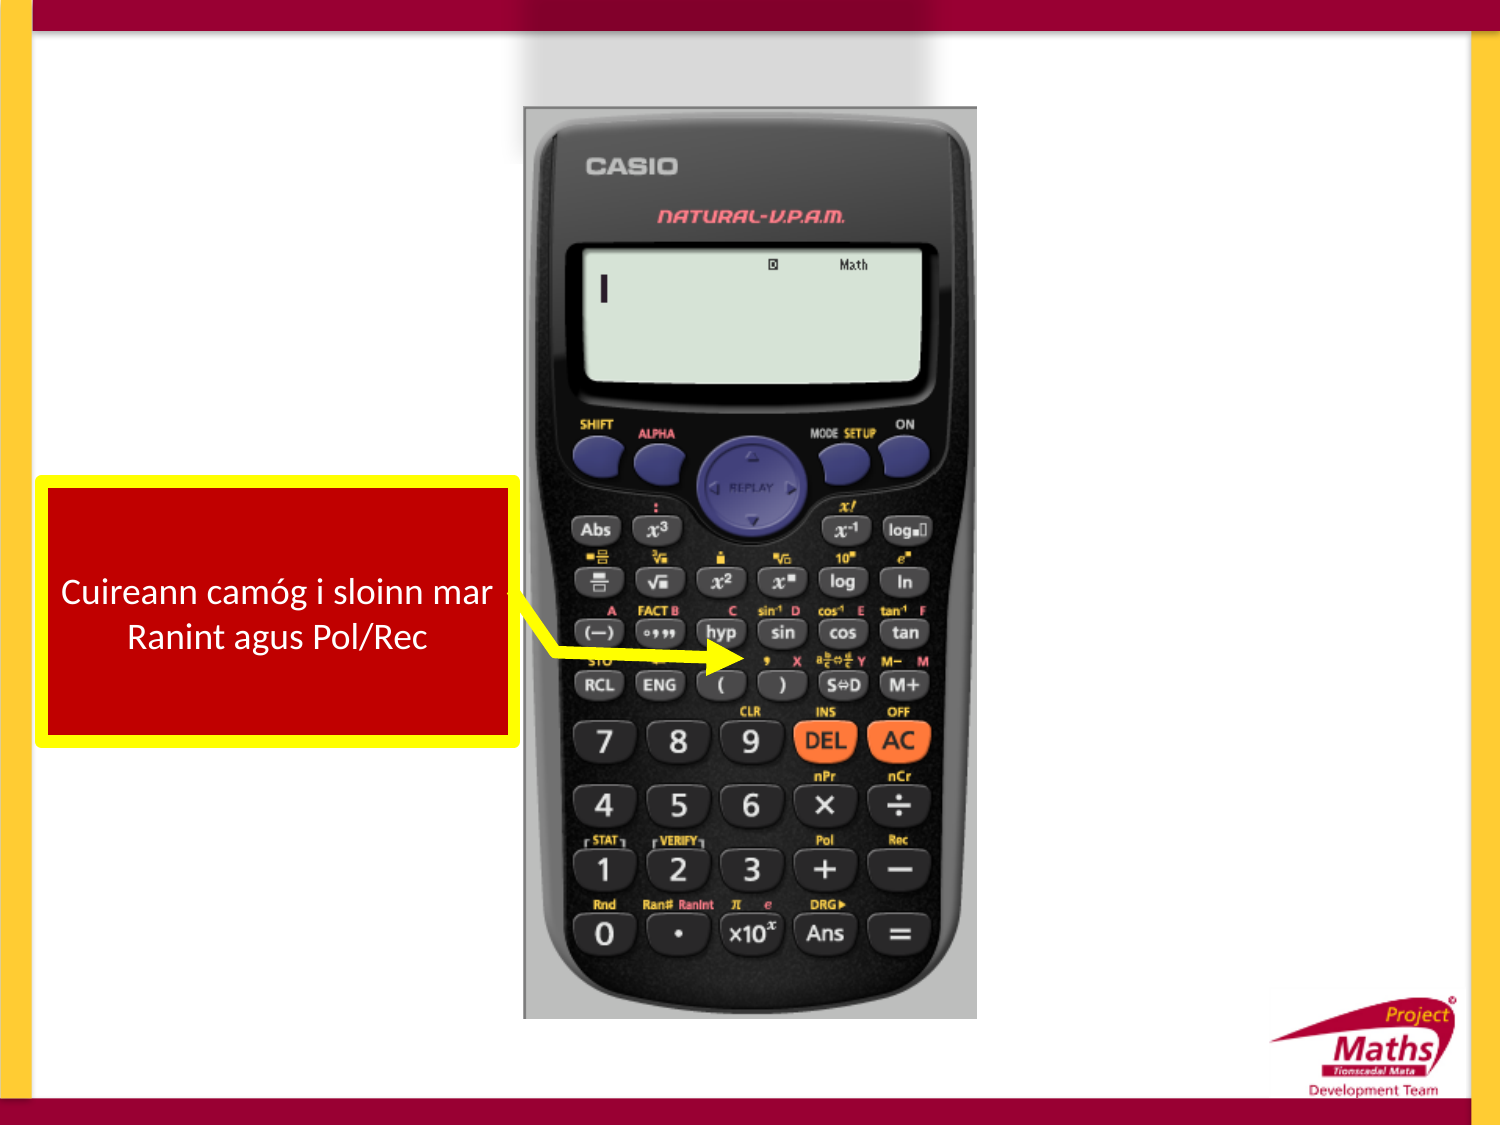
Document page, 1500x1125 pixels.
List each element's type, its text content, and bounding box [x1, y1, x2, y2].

picture [1269, 987, 1466, 1098]
text_box Cuireann camóg i sloinn mar Ranint agus Pol/Rec [39, 480, 745, 744]
picture [523, 106, 977, 1019]
